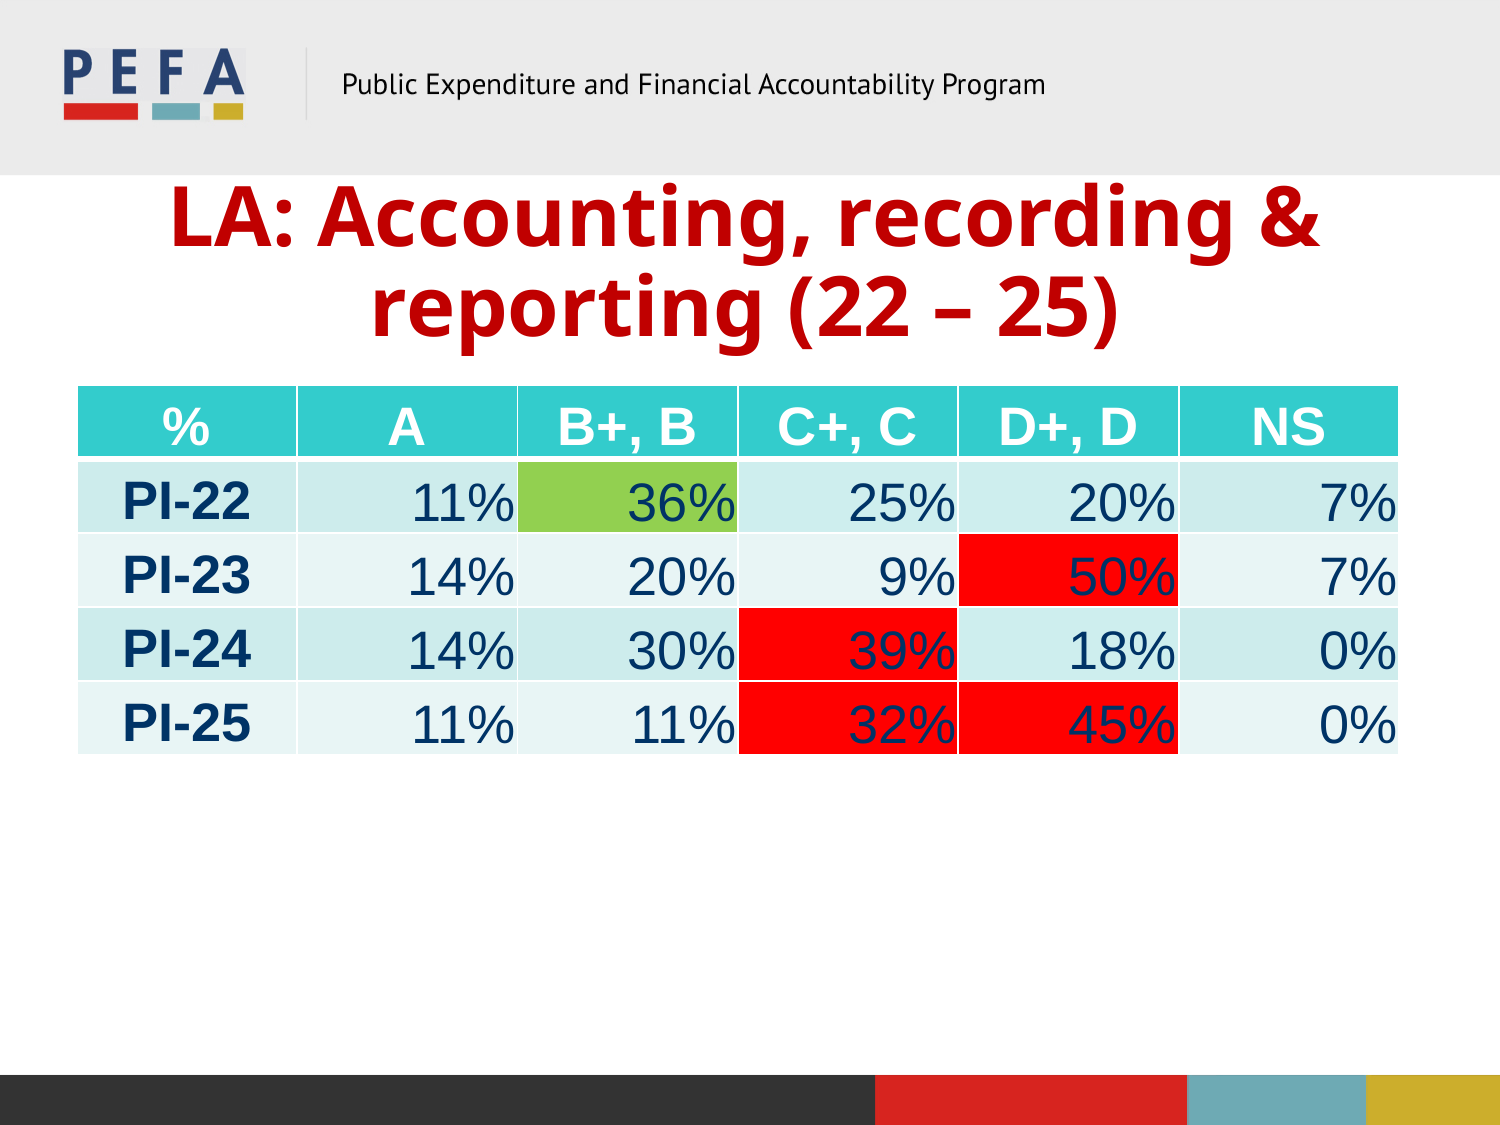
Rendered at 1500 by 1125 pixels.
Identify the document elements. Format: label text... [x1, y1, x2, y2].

table_cell PI-23 [78, 534, 296, 606]
table_cell 18% [959, 608, 1178, 680]
table_cell PI-22 [78, 462, 296, 532]
table_cell 11% [518, 682, 737, 754]
table_header D+, D [959, 386, 1178, 456]
table_header B+, B [518, 386, 737, 456]
table_cell 14% [298, 608, 517, 680]
table_cell PI-25 [78, 682, 296, 754]
table_cell 36% [518, 462, 737, 532]
table_cell 45% [959, 682, 1178, 754]
picture [0, 0, 1500, 1125]
table_cell 14% [298, 534, 517, 606]
table_cell 11% [298, 682, 517, 754]
table_cell 0% [1180, 682, 1398, 754]
table_header % [78, 386, 296, 456]
table_cell PI-24 [78, 608, 296, 680]
table_header NS [1180, 386, 1398, 456]
table_cell 50% [959, 534, 1178, 606]
table_cell 9% [739, 534, 957, 606]
table_cell 11% [298, 462, 517, 532]
title LA: Accounting, recording & reporting (22 – 25) [64, 124, 1426, 362]
table_header A [298, 386, 517, 456]
table_cell 25% [739, 462, 957, 532]
table_cell 0% [1180, 608, 1398, 680]
table_cell 7% [1180, 534, 1398, 606]
table_cell 32% [739, 682, 957, 754]
table_cell 30% [518, 608, 737, 680]
table_header C+, C [739, 386, 957, 456]
table_cell 7% [1180, 462, 1398, 532]
table_cell 20% [959, 462, 1178, 532]
table_cell 39% [739, 608, 957, 680]
table_cell 20% [518, 534, 737, 606]
